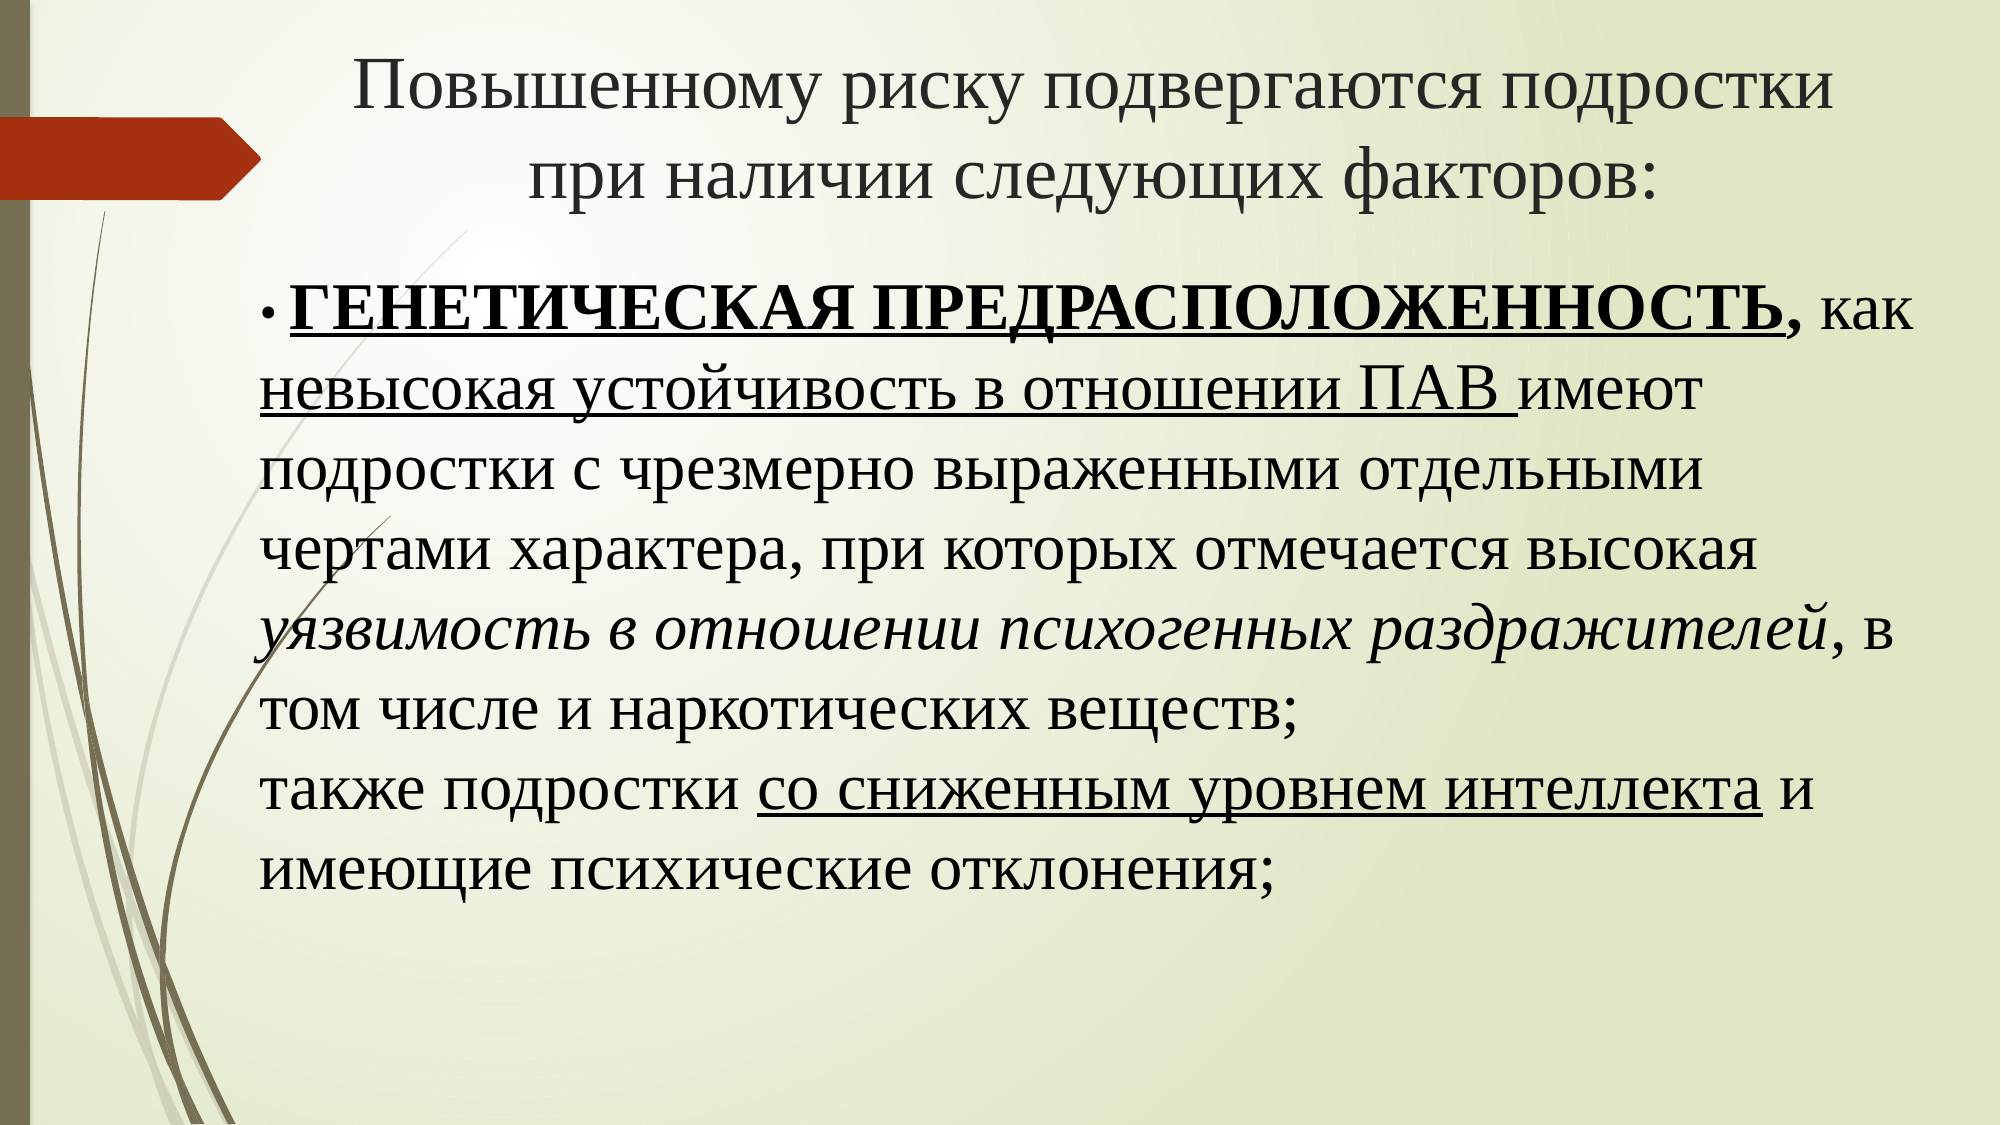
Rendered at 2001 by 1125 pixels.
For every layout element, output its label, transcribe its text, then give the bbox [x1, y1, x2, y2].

title Повышенному риску подвергаются подростки при наличии следующих факторов: [283, 26, 1907, 237]
text_box • ГЕНЕТИЧЕСКАЯ ПРЕДРАСПОЛОЖЕННОСТЬ, как невысокая устойчивость в отношении ПАВ имеют подростки с чрезмерно выраженными отдельными чертами характера, при которых отмечается высокая уязвимость в отношении психогенных раздражителей, в том числе и наркотических веществ; также подростки со сниженным уровнем интеллекта и имеющие психические отклонения; [244, 255, 1958, 910]
